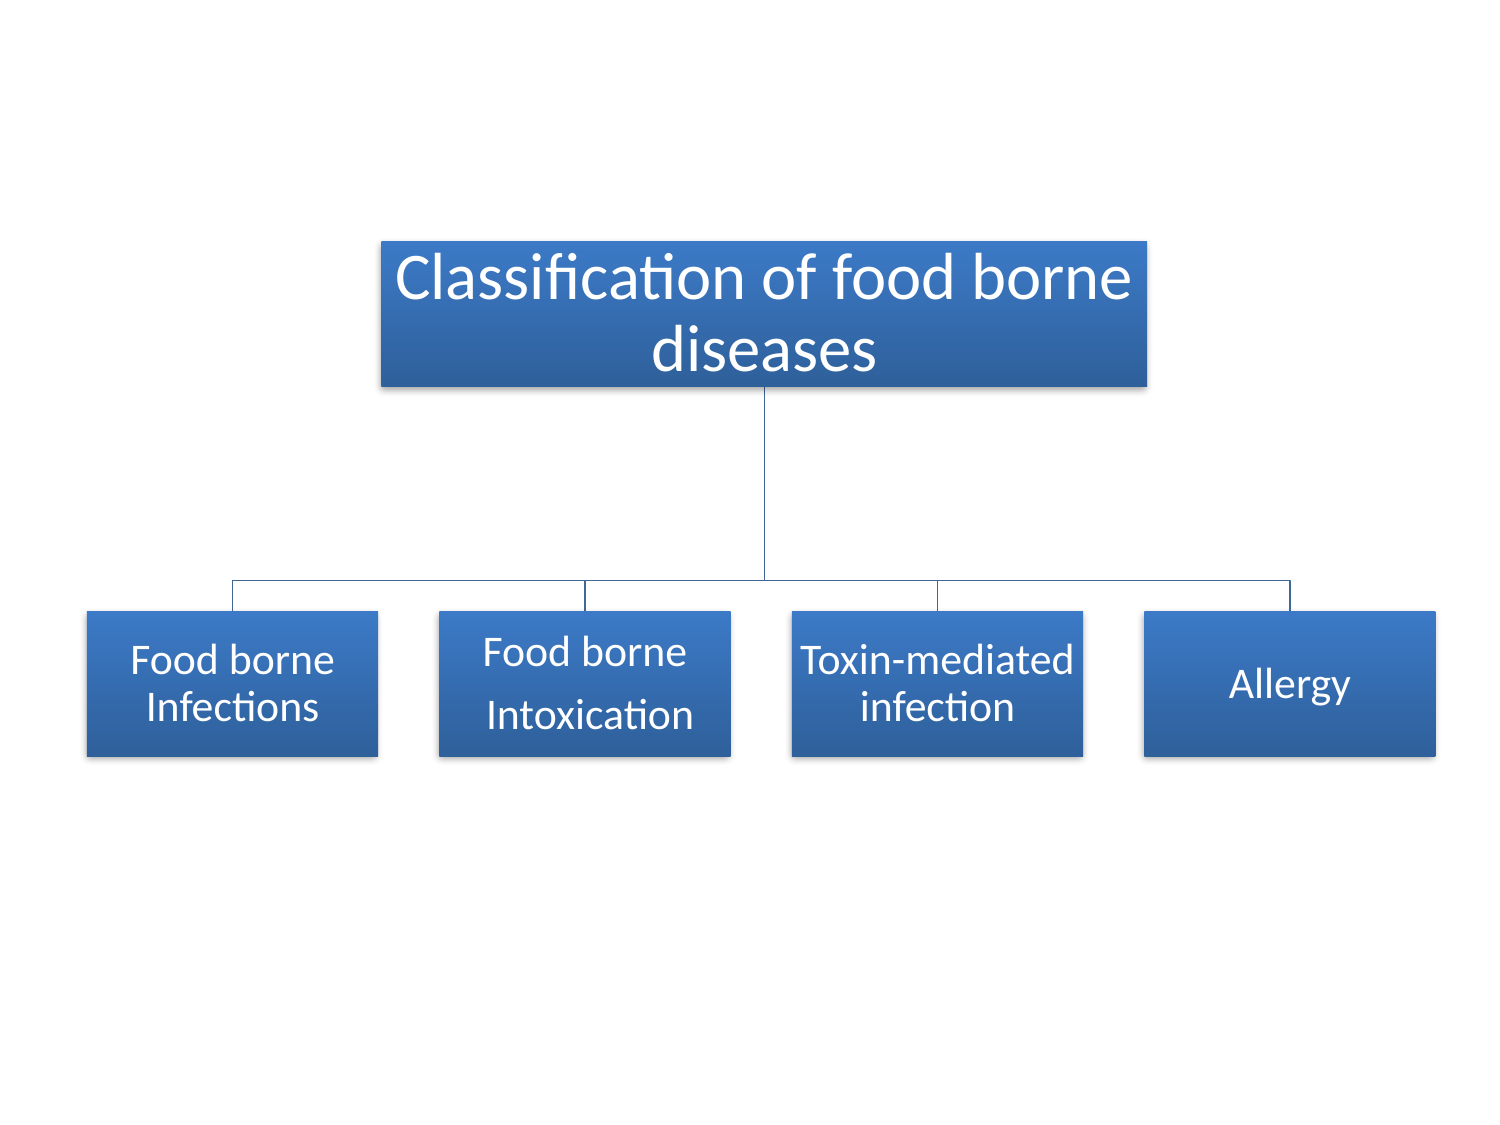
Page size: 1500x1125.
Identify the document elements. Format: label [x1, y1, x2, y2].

list [85, 158, 1437, 1003]
